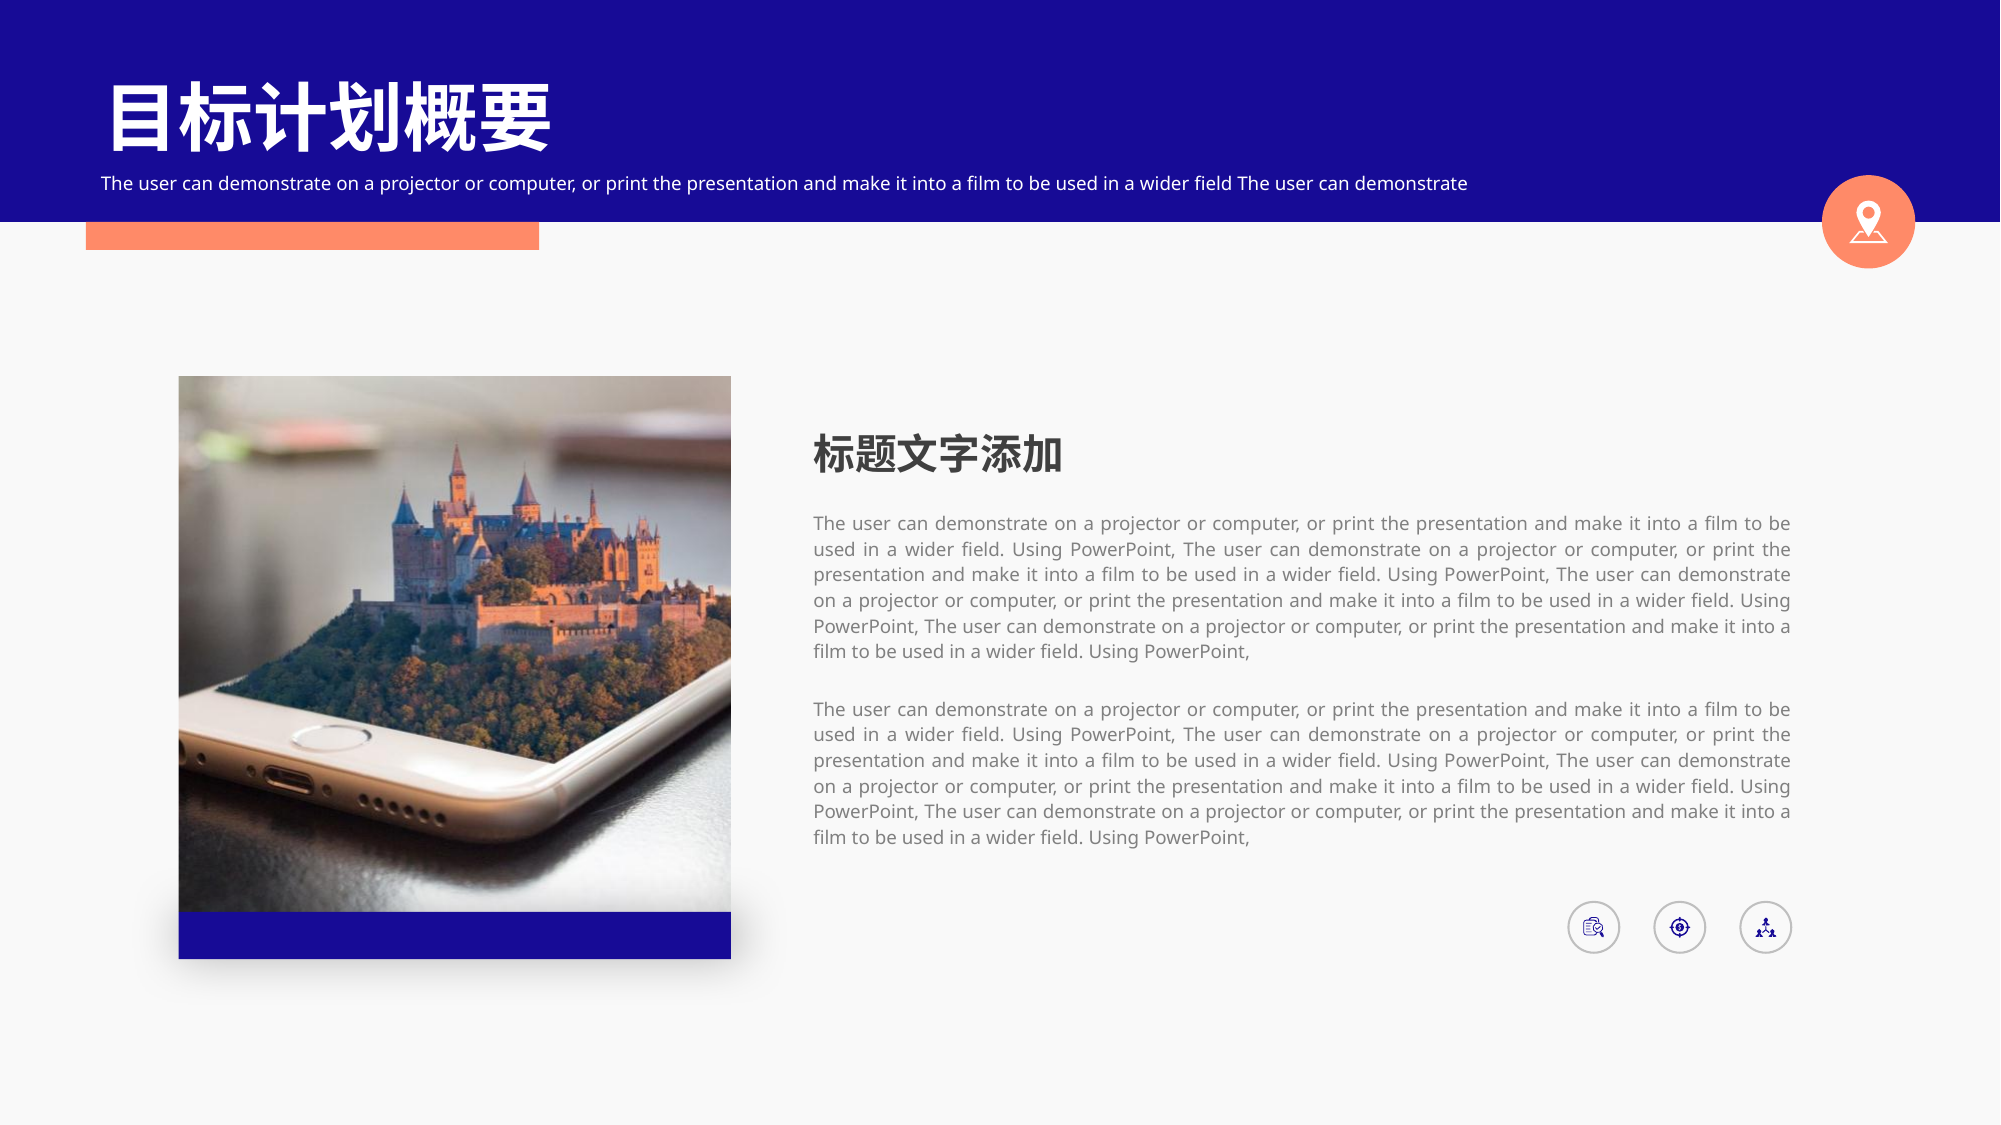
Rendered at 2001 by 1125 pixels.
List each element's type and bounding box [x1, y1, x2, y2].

text_box [1740, 901, 1792, 953]
text_box [1654, 901, 1706, 953]
text_box [177, 375, 732, 892]
text_box [85, 221, 540, 251]
text_box [85, 63, 1600, 203]
text_box [177, 911, 732, 960]
text_box [0, 0, 2000, 223]
text_box [798, 410, 1805, 858]
text_box [1821, 175, 1916, 269]
text_box [1568, 901, 1620, 953]
